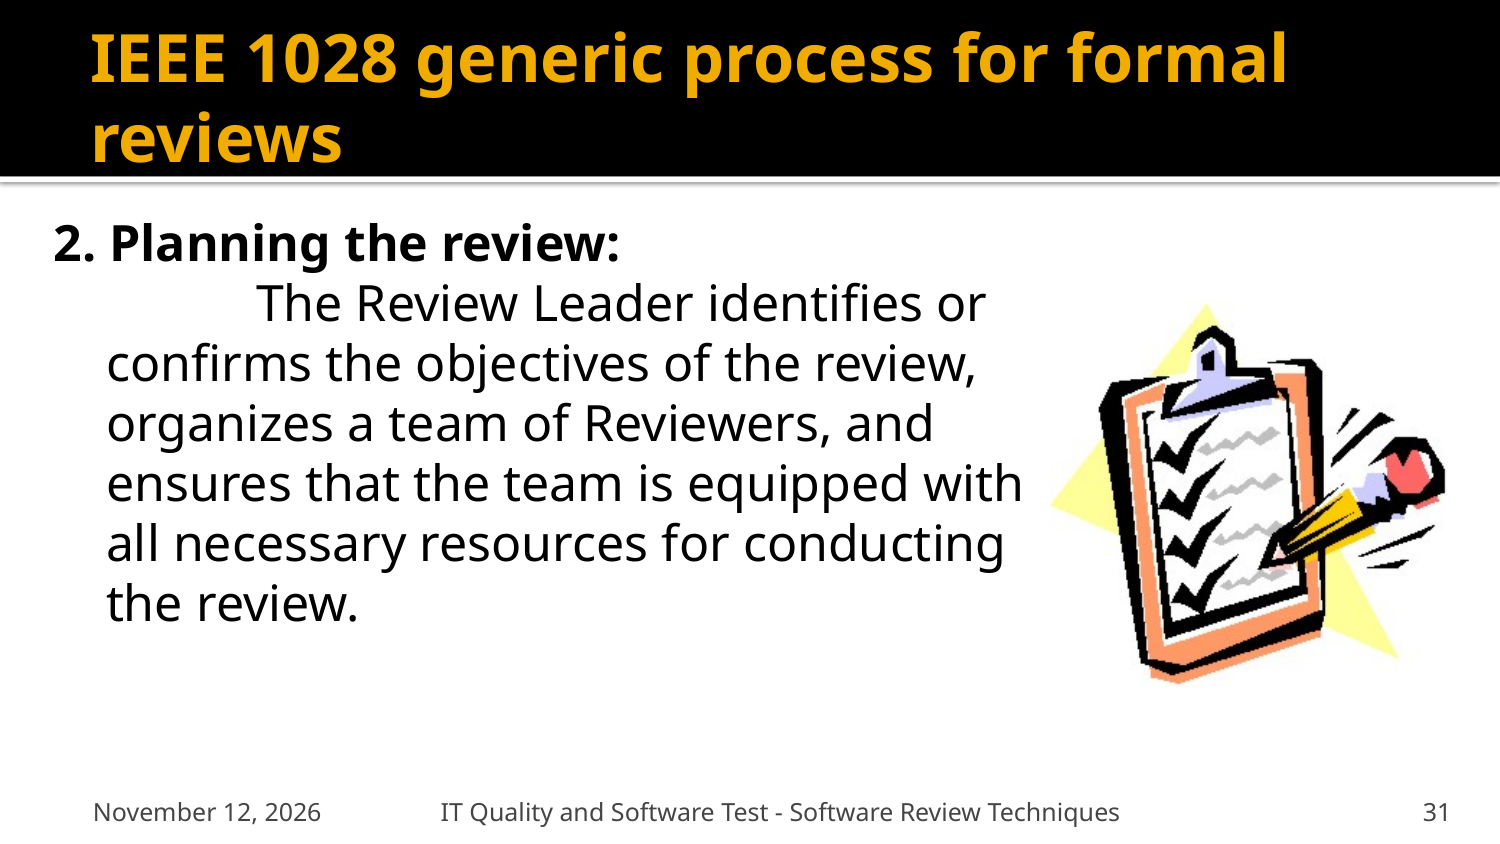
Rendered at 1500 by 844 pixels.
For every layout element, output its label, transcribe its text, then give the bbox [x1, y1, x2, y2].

list 2. Planning the review: The Review Leader identifies or confirms the objectives of the review, organizes a team of Reviewers, and ensures that the team is equipped with all necessary resources for conducting the review. [24, 196, 1063, 822]
footer IT Quality and Software Test - Software Review Techniques [433, 796, 1337, 831]
picture [1049, 300, 1448, 687]
slide_number 31 [1345, 796, 1467, 831]
title IEEE 1028 generic process for formal reviews [75, 19, 1425, 174]
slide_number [75, 796, 425, 831]
